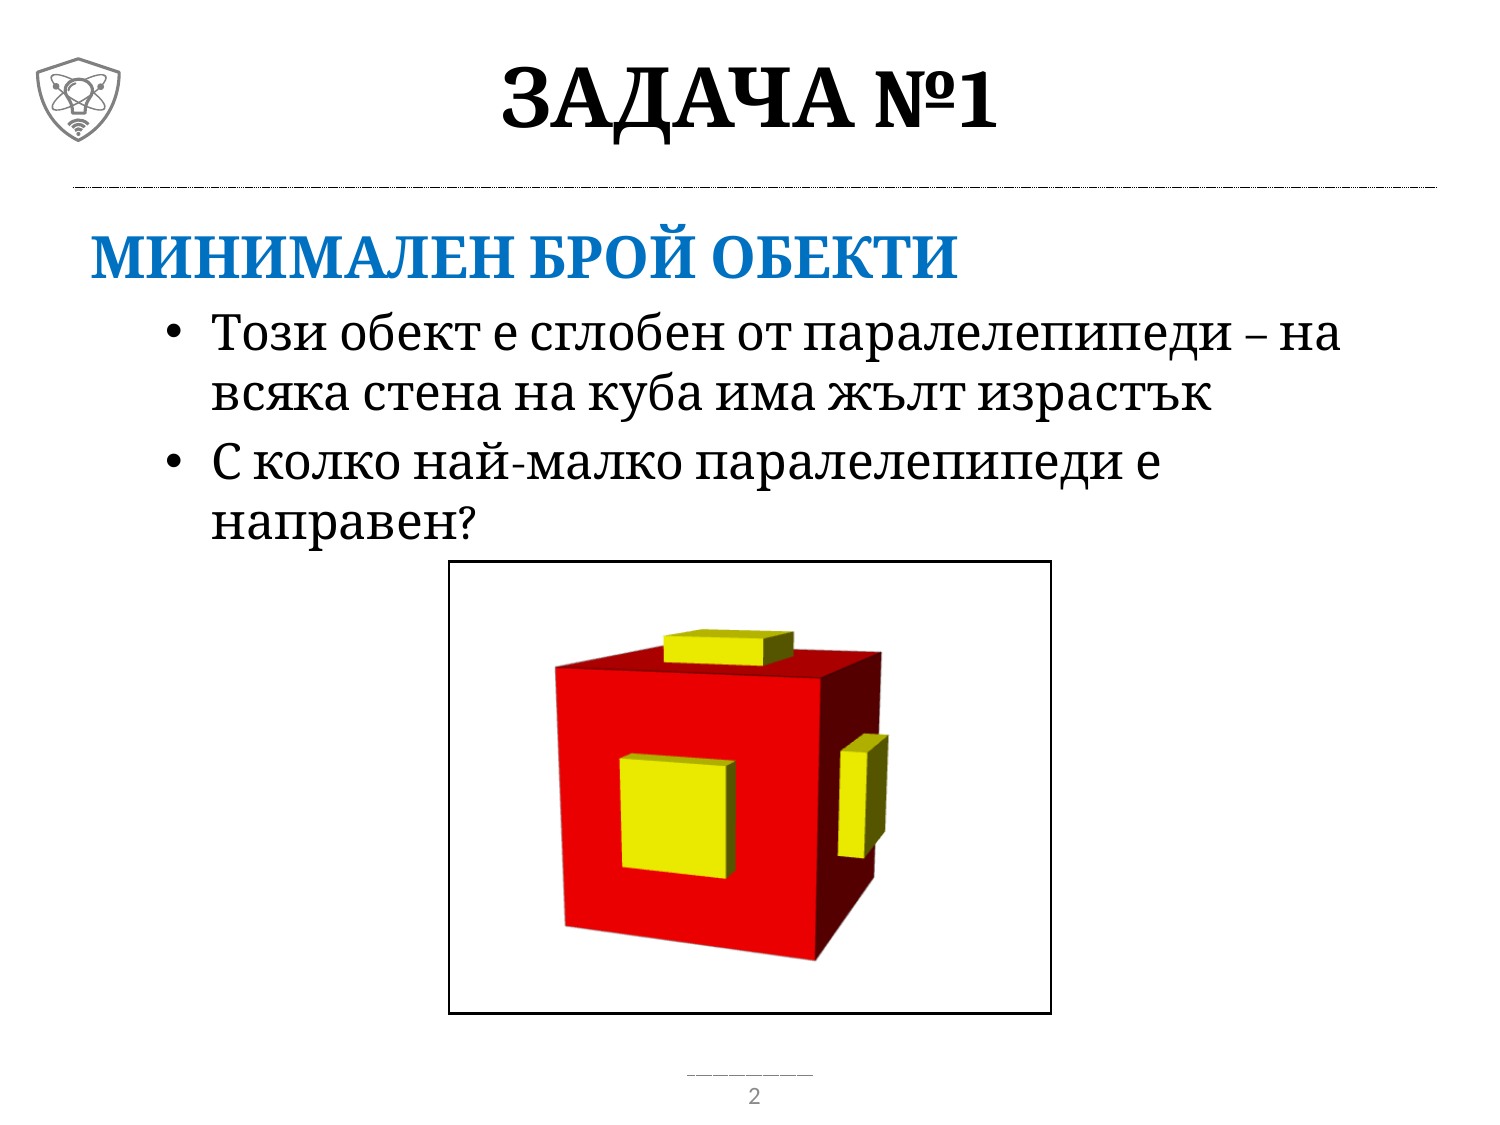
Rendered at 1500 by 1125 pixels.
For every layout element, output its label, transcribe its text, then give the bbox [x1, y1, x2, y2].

list Минимален брой обекти Този обект е сглобен от паралелепипеди – на всяка стена на куба има жълт израстък С колко най-малко паралелепипеди е направен? [75, 212, 1450, 1063]
title Задача №1 [0, 0, 1500, 188]
slide_number 2 [579, 1065, 930, 1125]
picture [449, 562, 1051, 1013]
